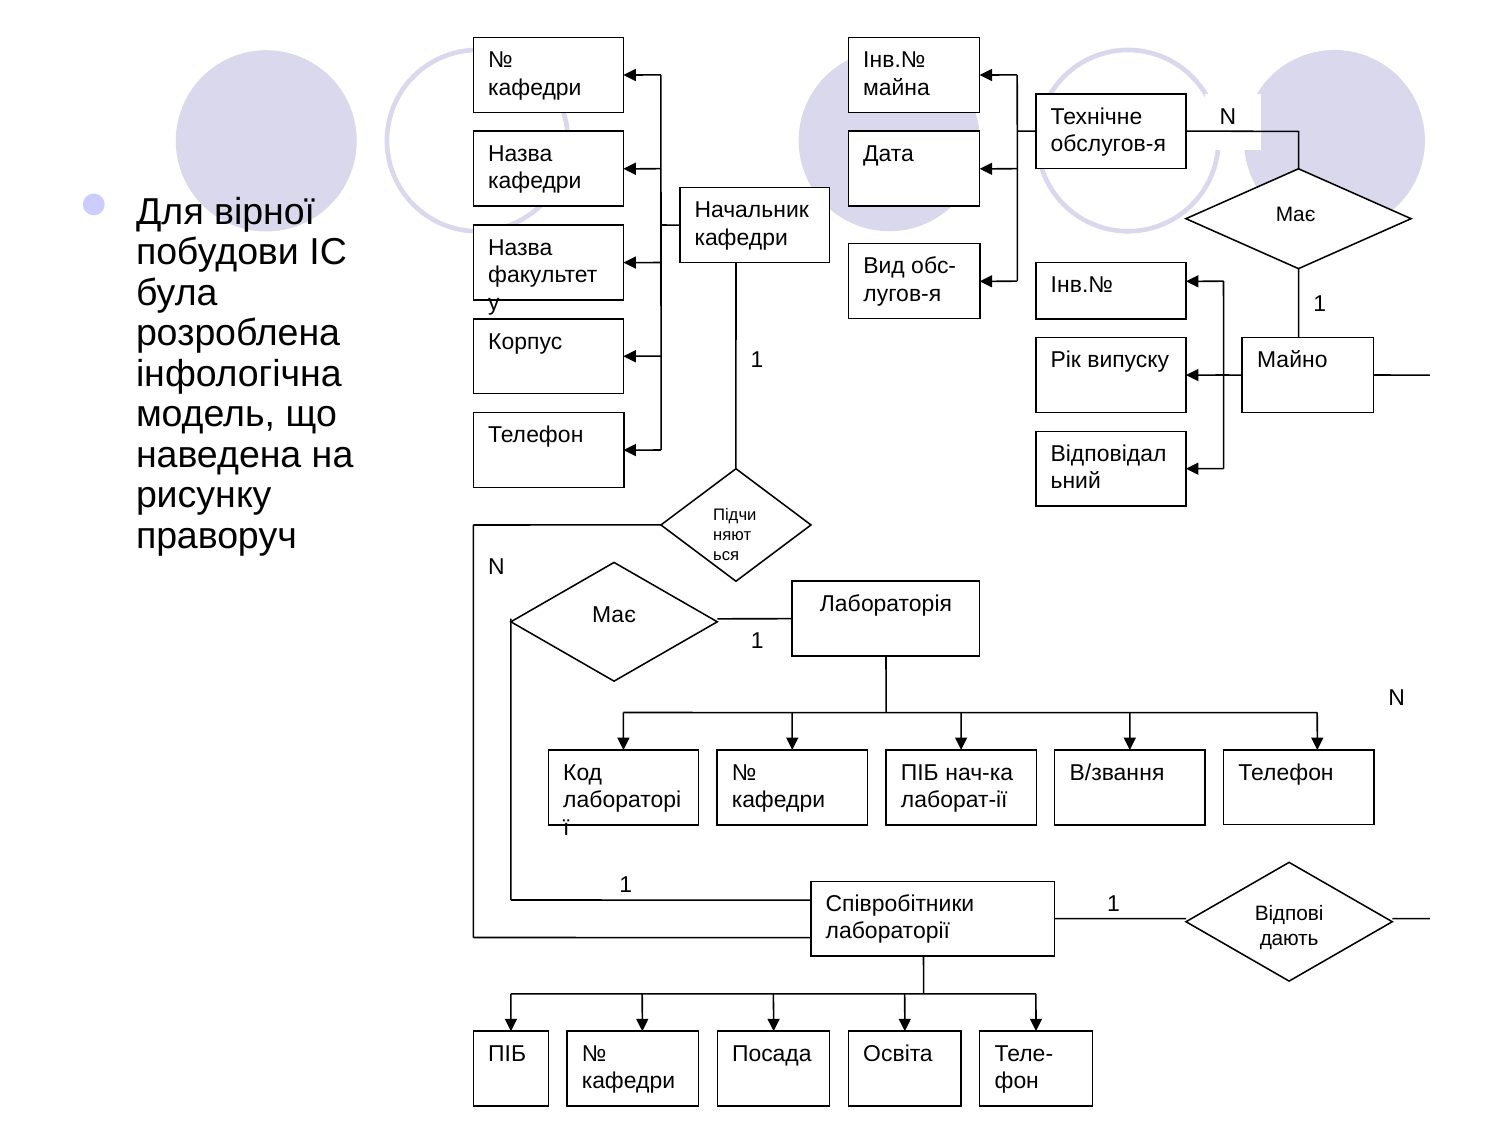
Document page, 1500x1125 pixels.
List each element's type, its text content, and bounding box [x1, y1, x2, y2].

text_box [454, 0, 1431, 1125]
list Для вірної побудови ІС була розроблена інфологічна модель, що наведена на рисунку праворуч [64, 184, 396, 776]
